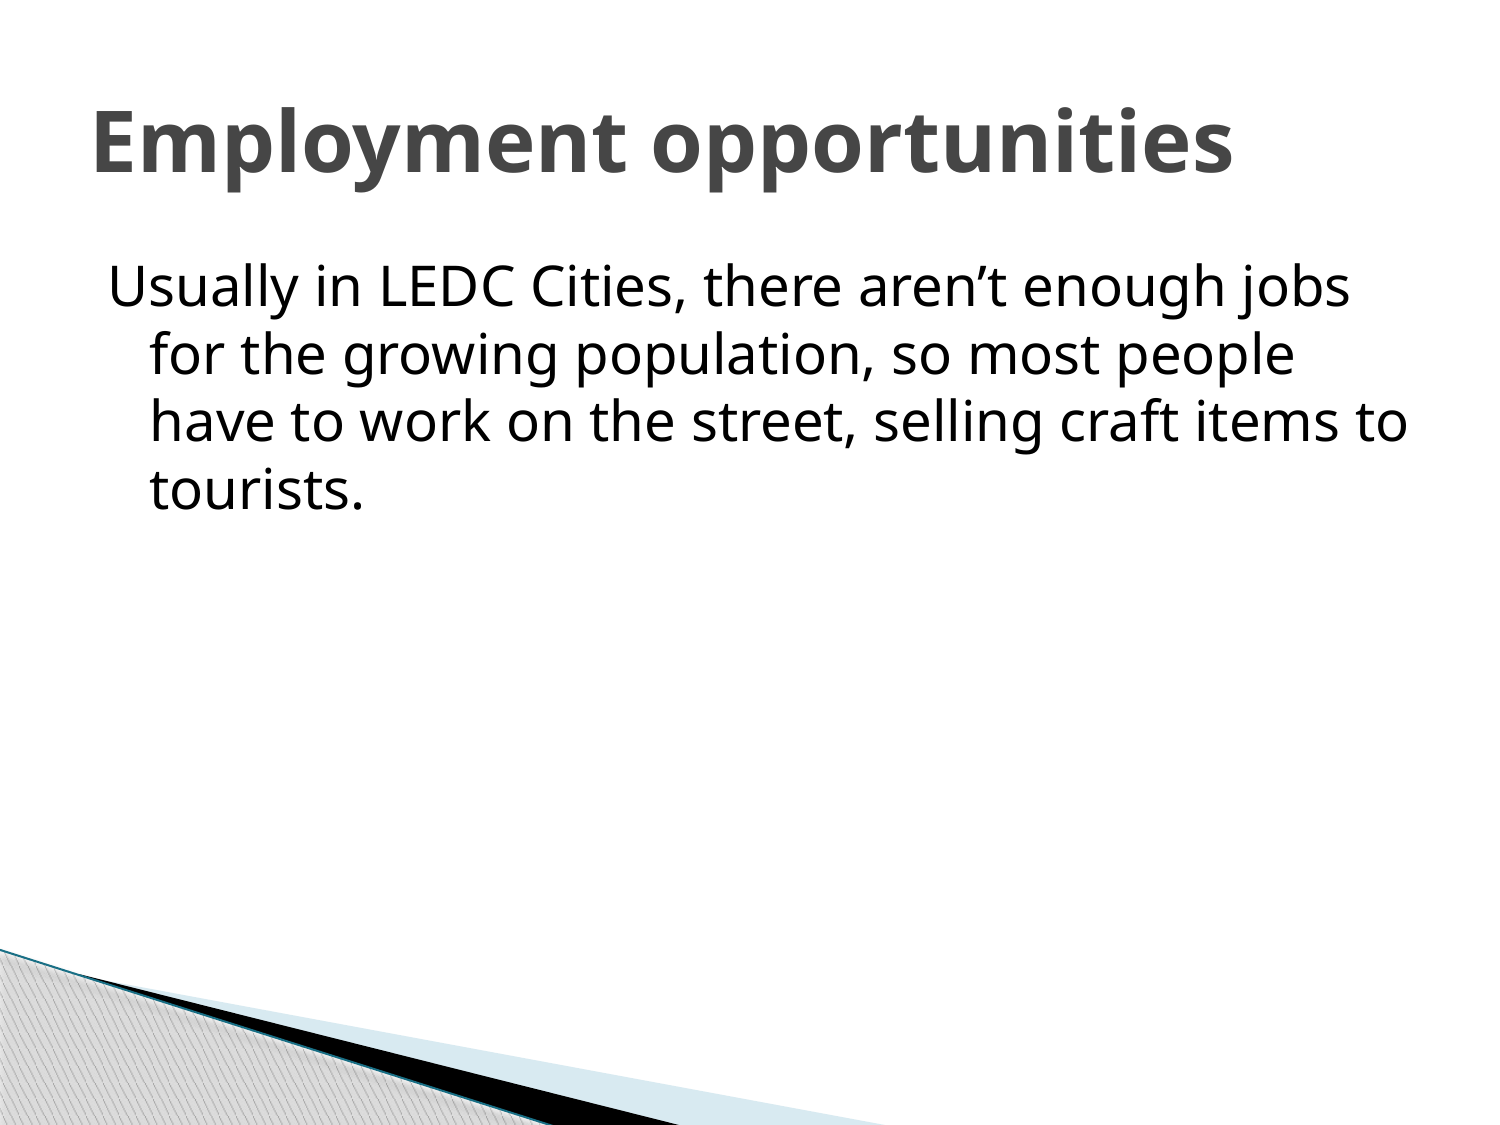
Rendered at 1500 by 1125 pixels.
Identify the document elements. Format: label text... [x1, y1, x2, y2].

title Employment opportunities [75, 45, 1425, 233]
list Usually in LEDC Cities, there aren’t enough jobs for the growing population, so most people have to work on the street, selling craft items to tourists. [75, 243, 1425, 986]
